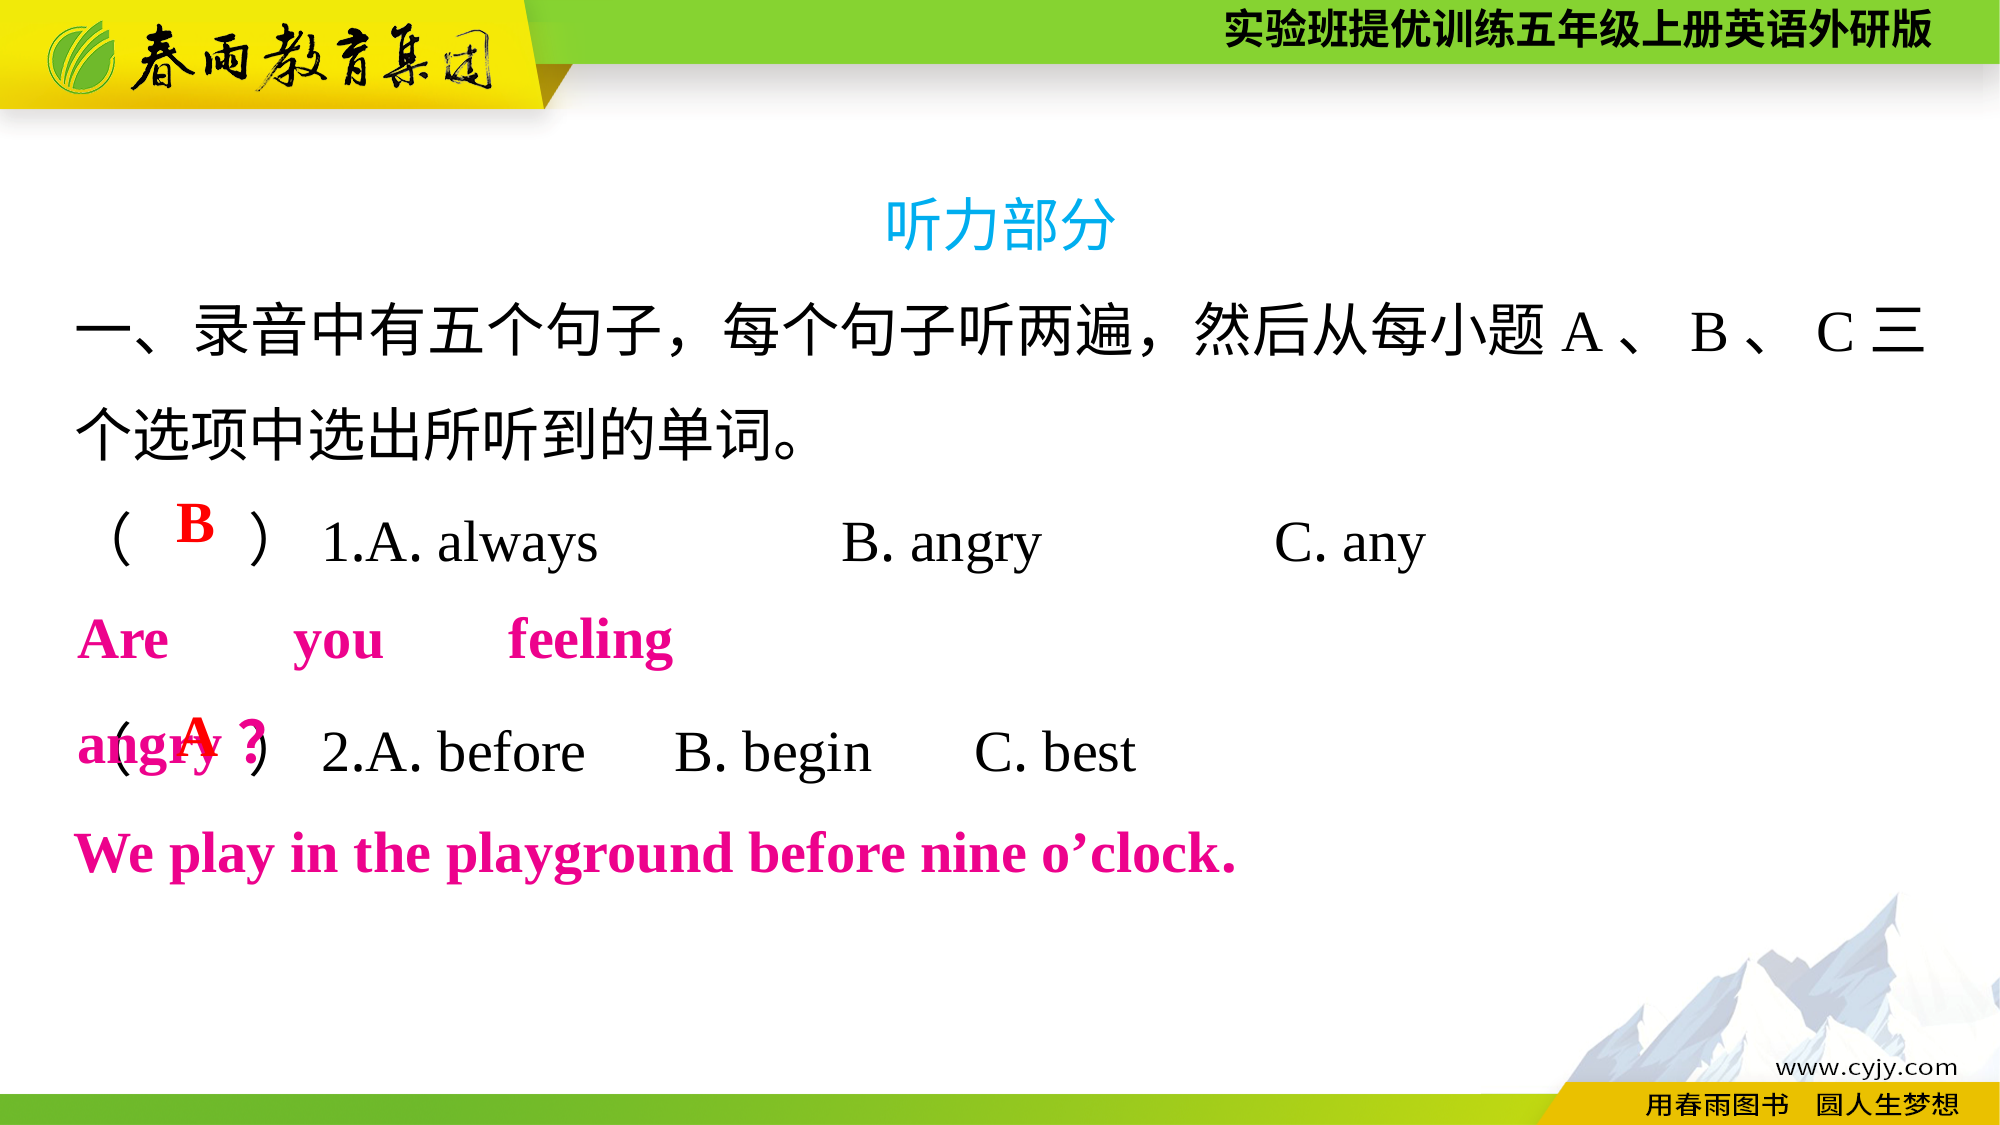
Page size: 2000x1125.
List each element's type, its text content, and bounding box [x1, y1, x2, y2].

text_box Are you feeling angry？ [62, 558, 689, 678]
list 听力部分 一、录音中有五个句子，每个句子听两遍，然后从每小题A、B、C三个选项中选出所听到的单词。 （ ）1.A. always B. angry C. any （ ）2.A. before B. begin C. best [59, 146, 1944, 798]
text_box A [161, 690, 234, 775]
text_box We play in the playground before nine o’clock. [59, 772, 1343, 892]
text_box B [161, 476, 245, 562]
picture [0, 0, 2000, 1125]
